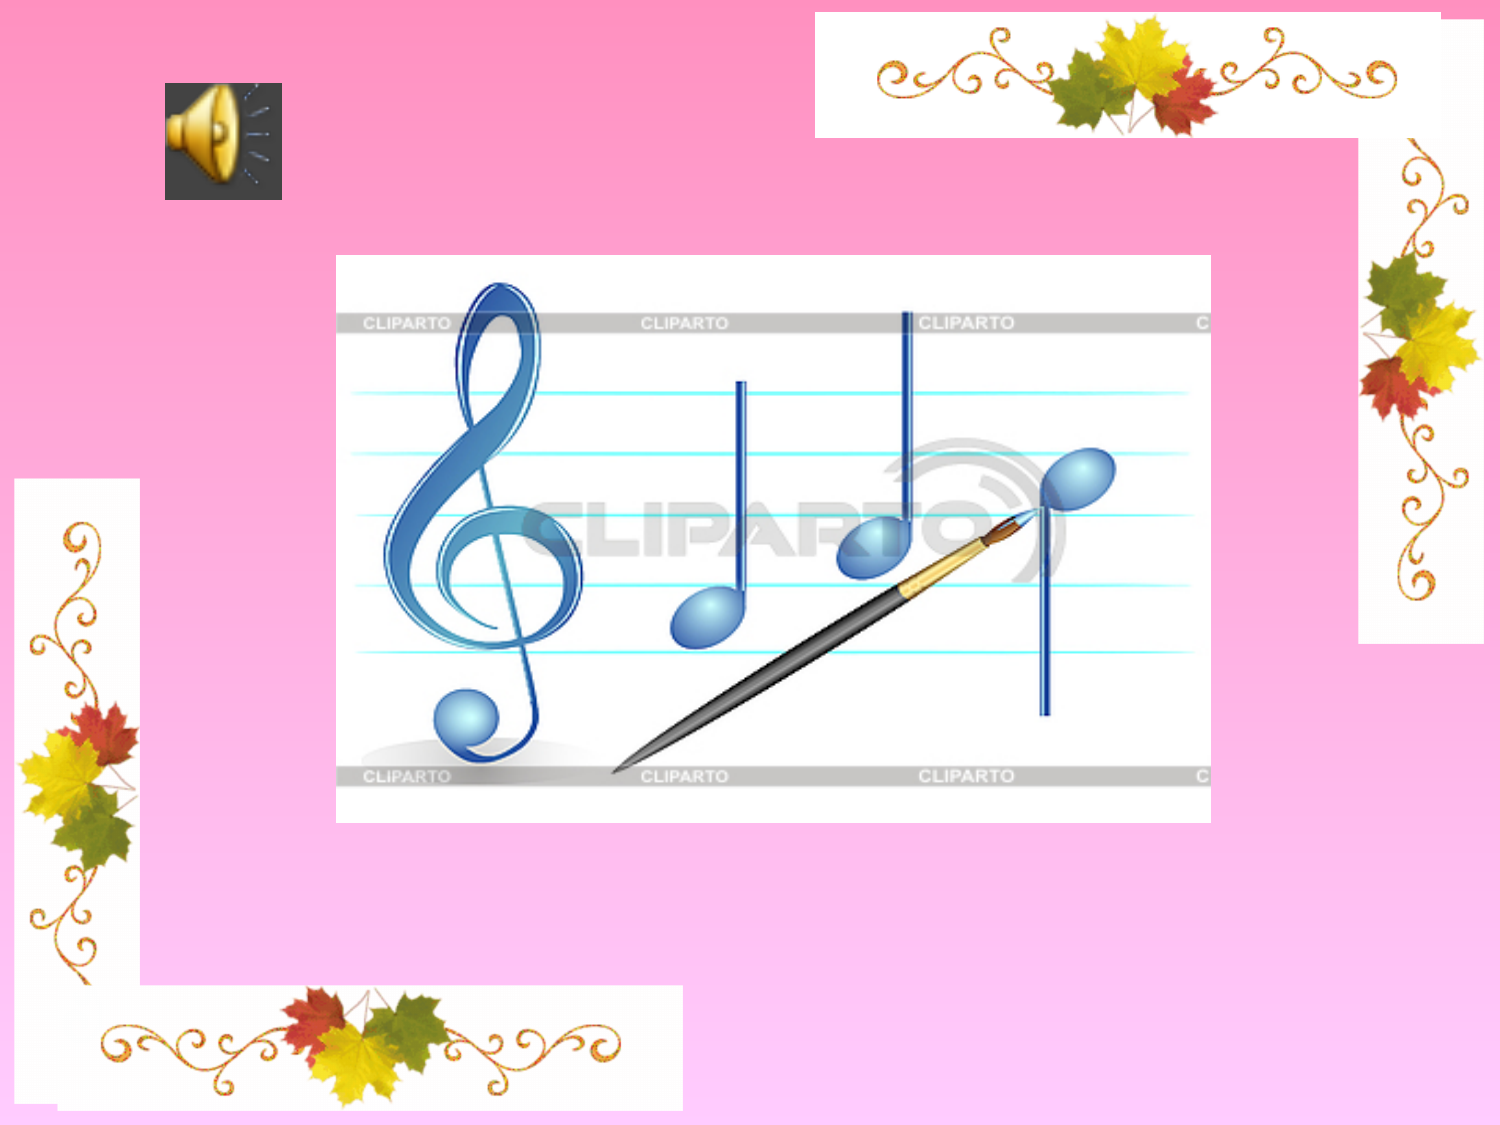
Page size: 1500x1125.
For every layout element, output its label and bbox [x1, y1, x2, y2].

picture [15, 479, 139, 1103]
picture [815, 12, 1483, 643]
picture [336, 255, 1211, 823]
picture [58, 986, 682, 1110]
picture [163, 81, 284, 201]
